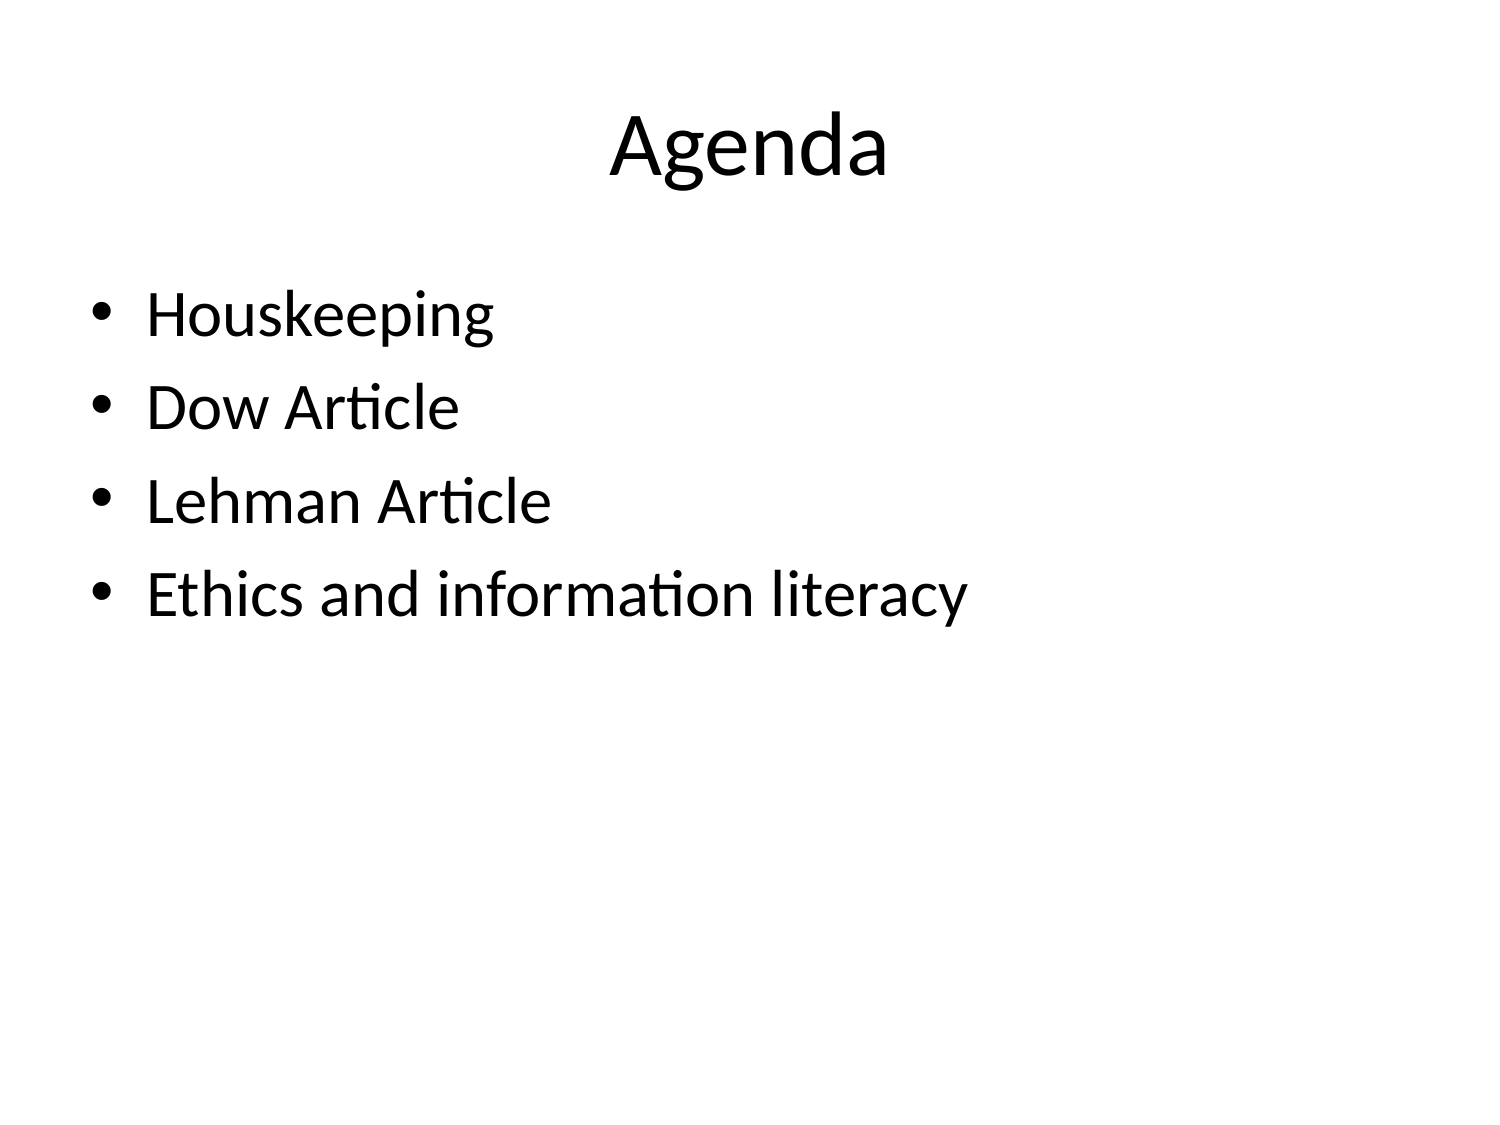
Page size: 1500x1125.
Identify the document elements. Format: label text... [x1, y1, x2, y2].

list Houskeeping Dow Article Lehman Article Ethics and information literacy [75, 262, 1425, 1005]
title Agenda [75, 45, 1425, 233]
